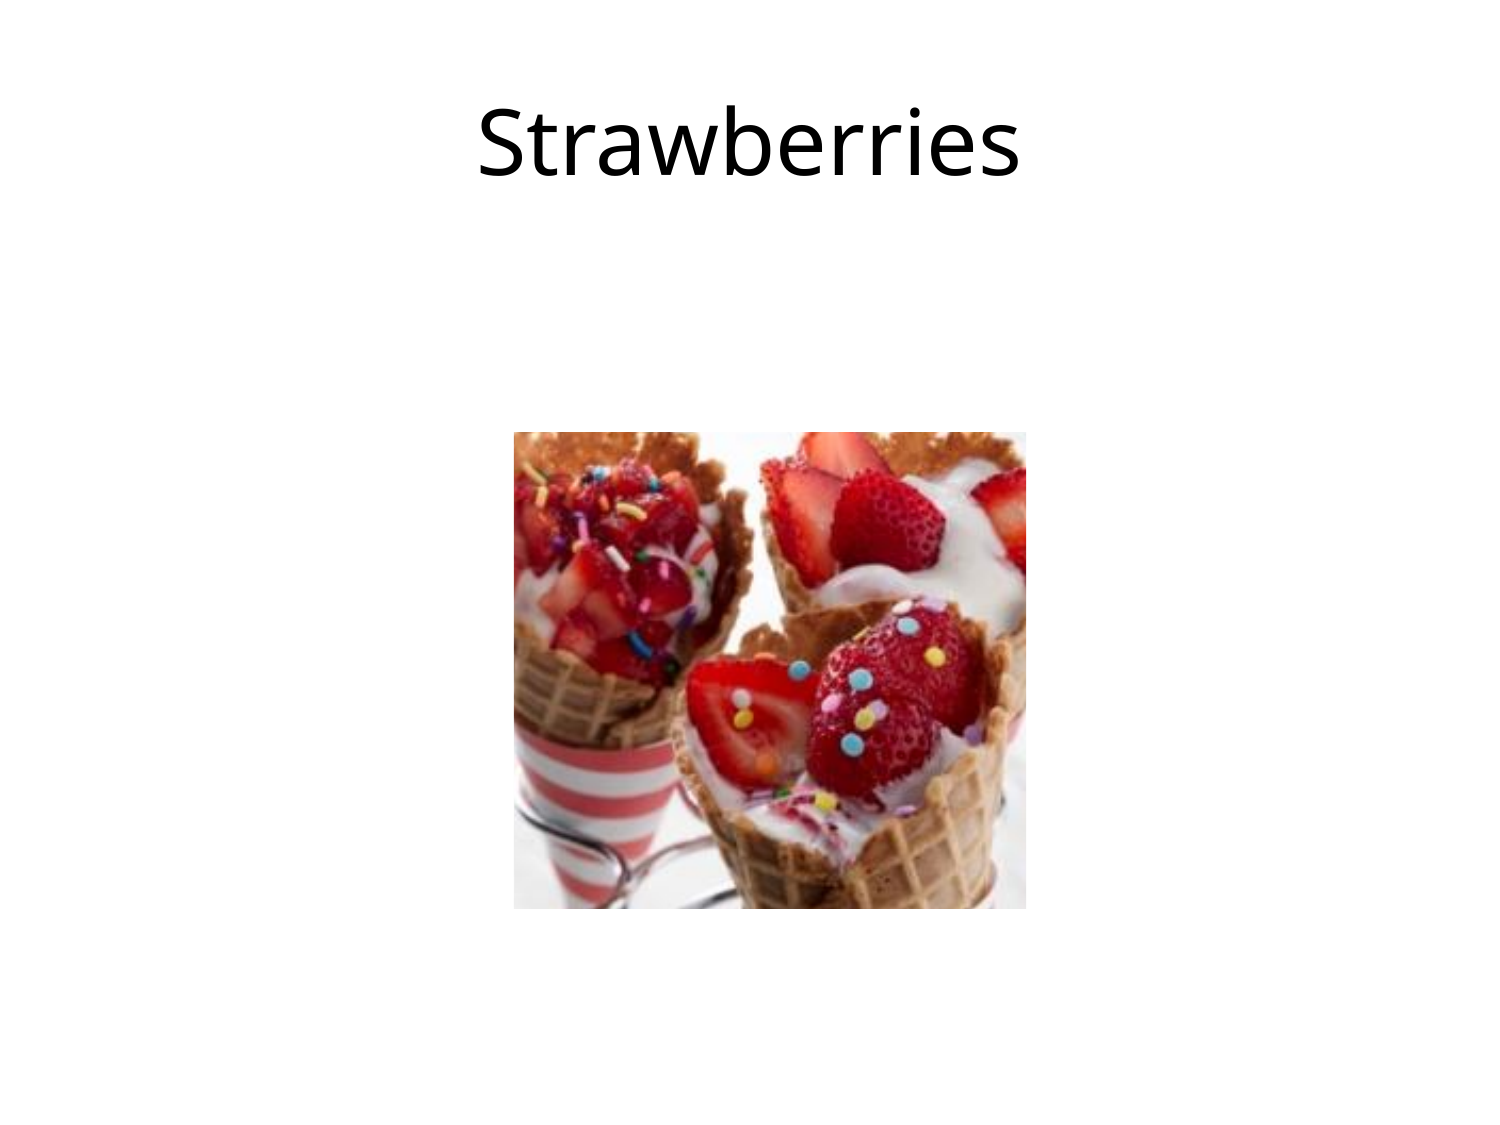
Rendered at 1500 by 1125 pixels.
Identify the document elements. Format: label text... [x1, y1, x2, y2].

title Strawberries [75, 45, 1425, 233]
picture [513, 432, 1027, 909]
